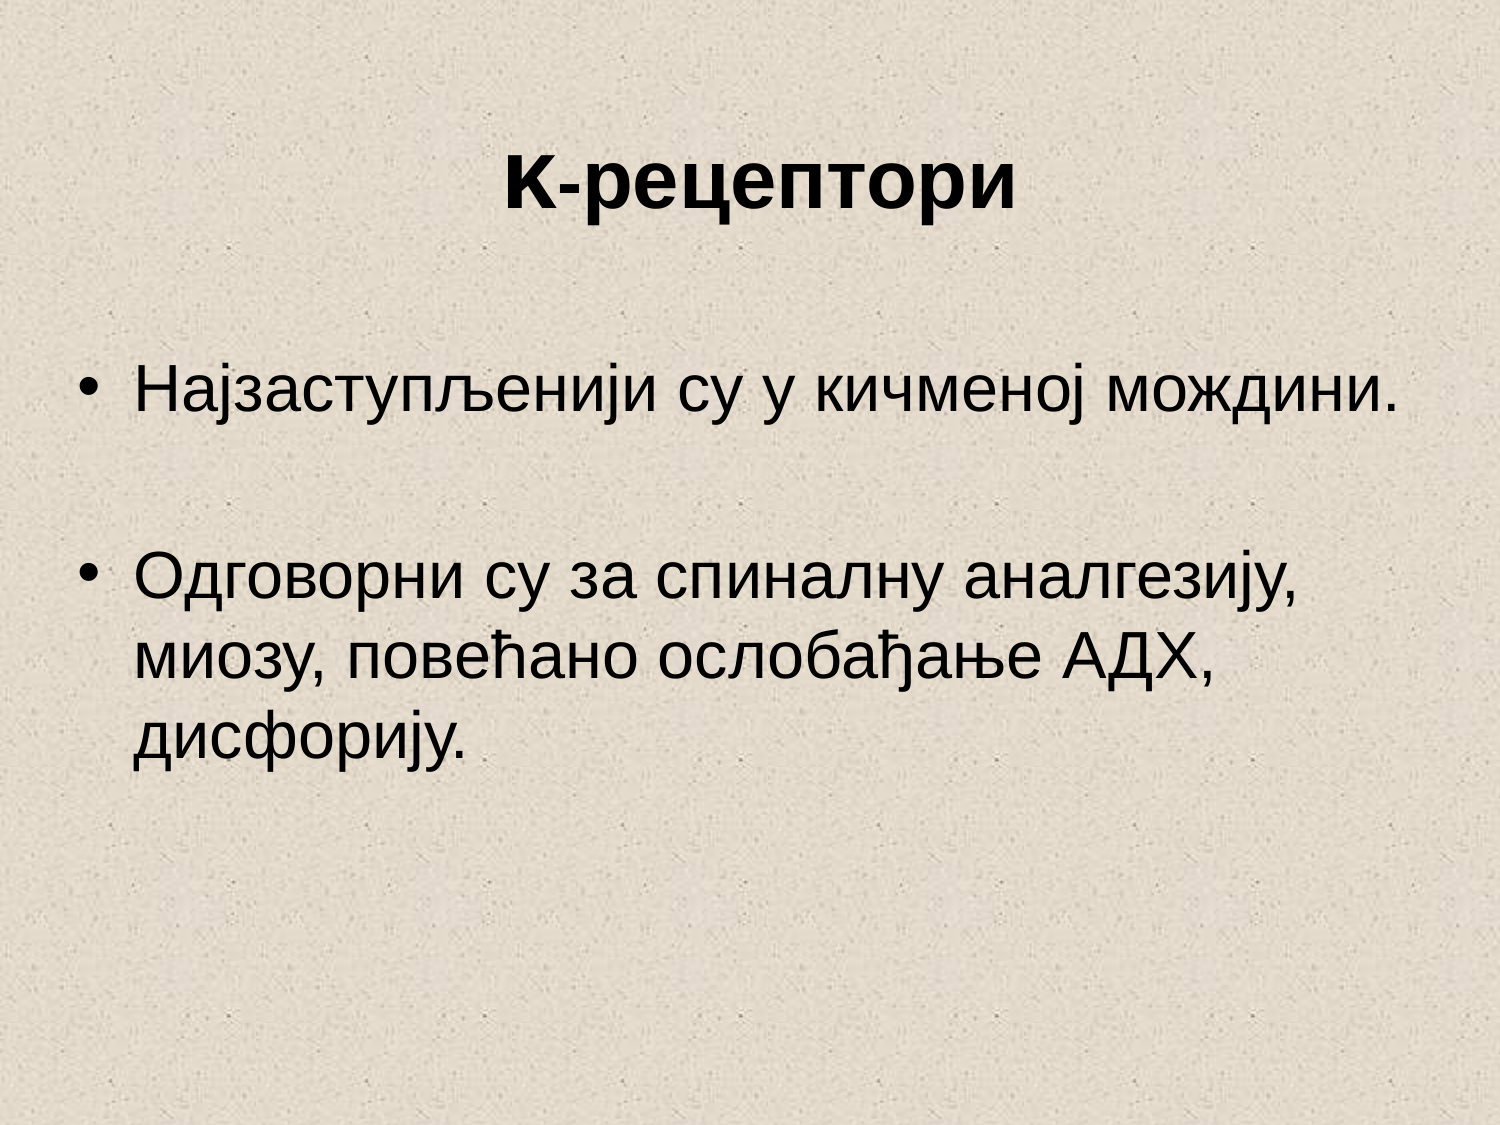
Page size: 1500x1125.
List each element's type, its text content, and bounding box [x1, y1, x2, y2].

picture [0, 0, 1500, 1125]
list Најзаступљенији су у кичменој мождини. Одговорни су за спиналну аналгезију, миозу, повећано ослобађање АДХ, дисфорију. [62, 337, 1500, 1080]
title κ-рецептори [75, 75, 1425, 263]
